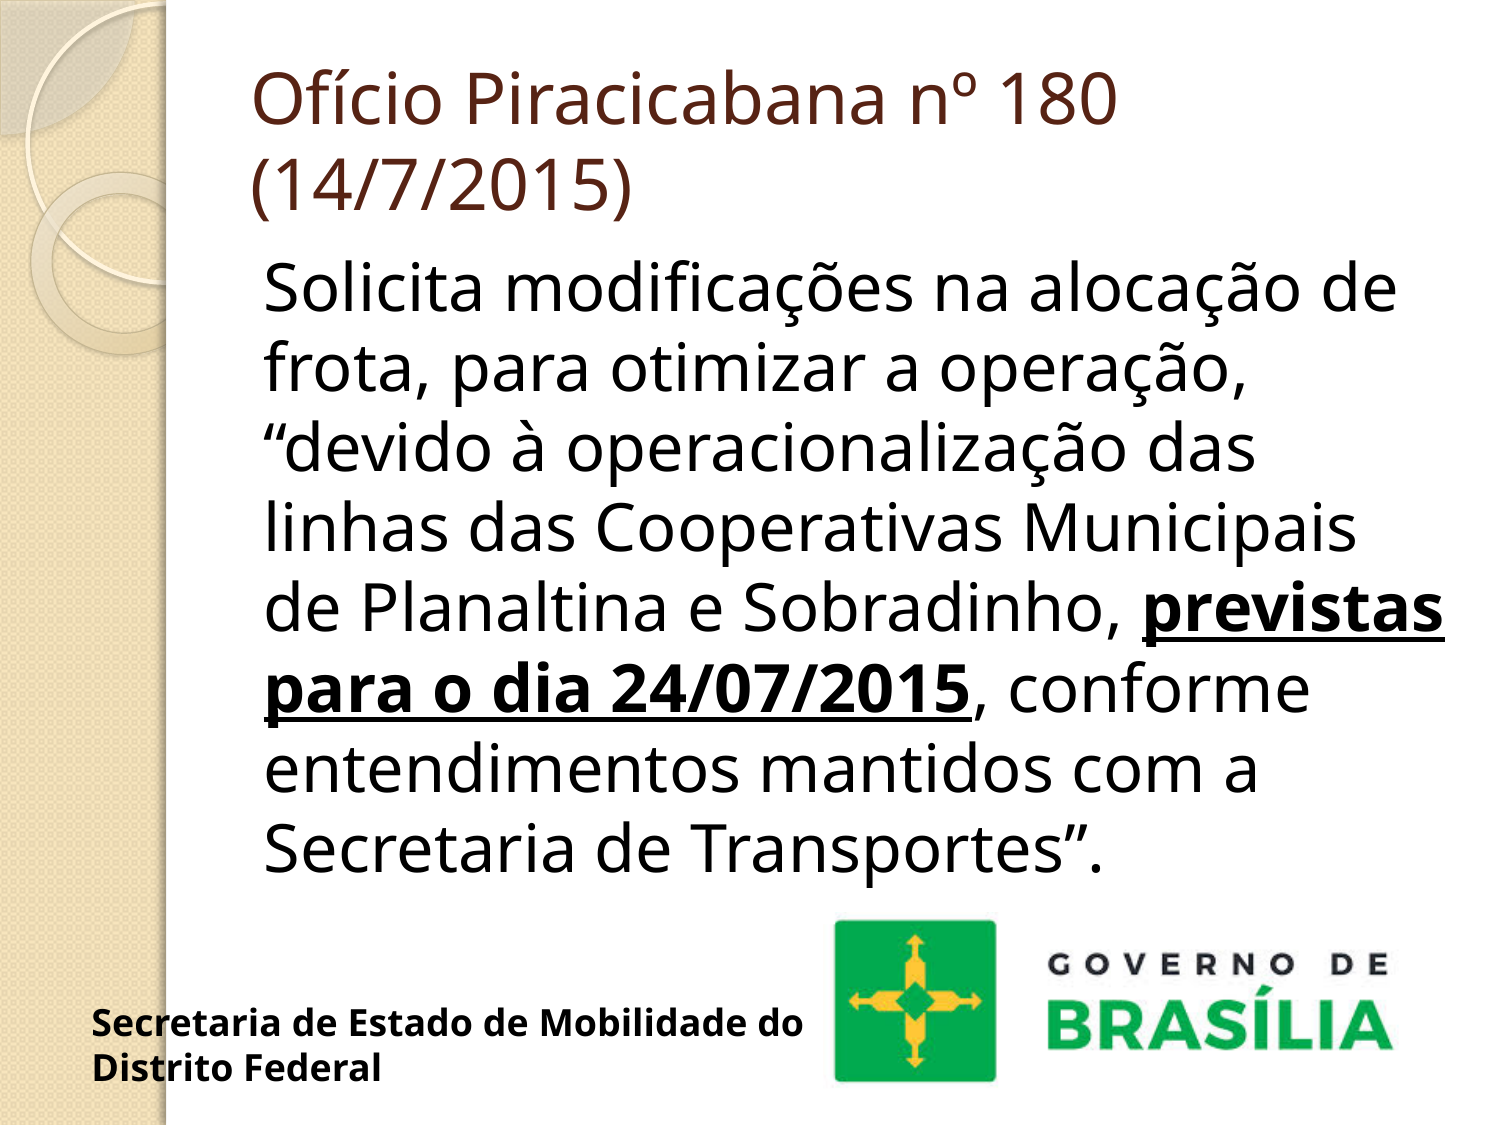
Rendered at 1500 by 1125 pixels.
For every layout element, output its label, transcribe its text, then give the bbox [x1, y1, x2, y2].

picture [823, 953, 1424, 1118]
title Ofício Piracicabana nº 180 (14/7/2015) [235, 45, 1466, 233]
list Solicita modificações na alocação de frota, para otimizar a operação, “devido à operacionalização das linhas das Cooperativas Municipais de Planaltina e Sobradinho, previstas para o dia 24/07/2015, conforme entendimentos mantidos com a Secretaria de Transportes”. [235, 237, 1466, 953]
